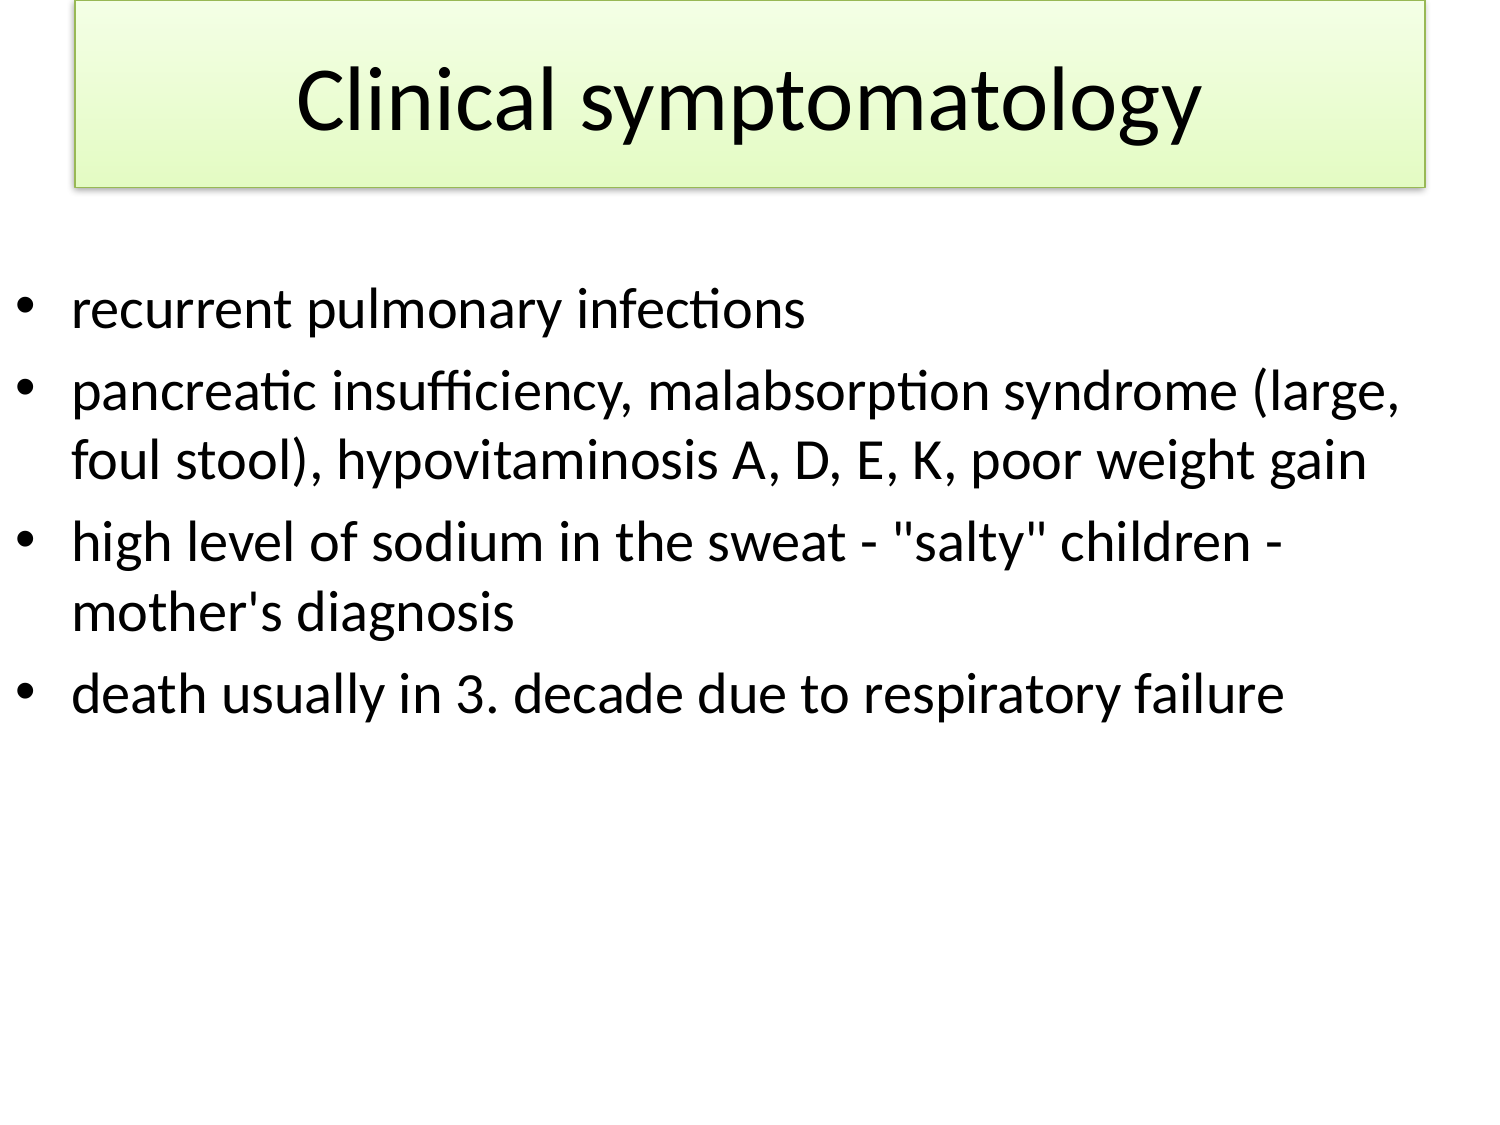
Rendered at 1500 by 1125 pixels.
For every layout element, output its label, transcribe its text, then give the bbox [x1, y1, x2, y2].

title Clinical symptomatology [74, 0, 1426, 188]
list recurrent pulmonary infections pancreatic insufficiency, malabsorption syndrome (large, foul stool), hypovitaminosis A, D, E, K, poor weight gain high level of sodium in the sweat - "salty" children - mother's diagnosis death usually in 3. decade due to respiratory failure [0, 262, 1500, 1100]
